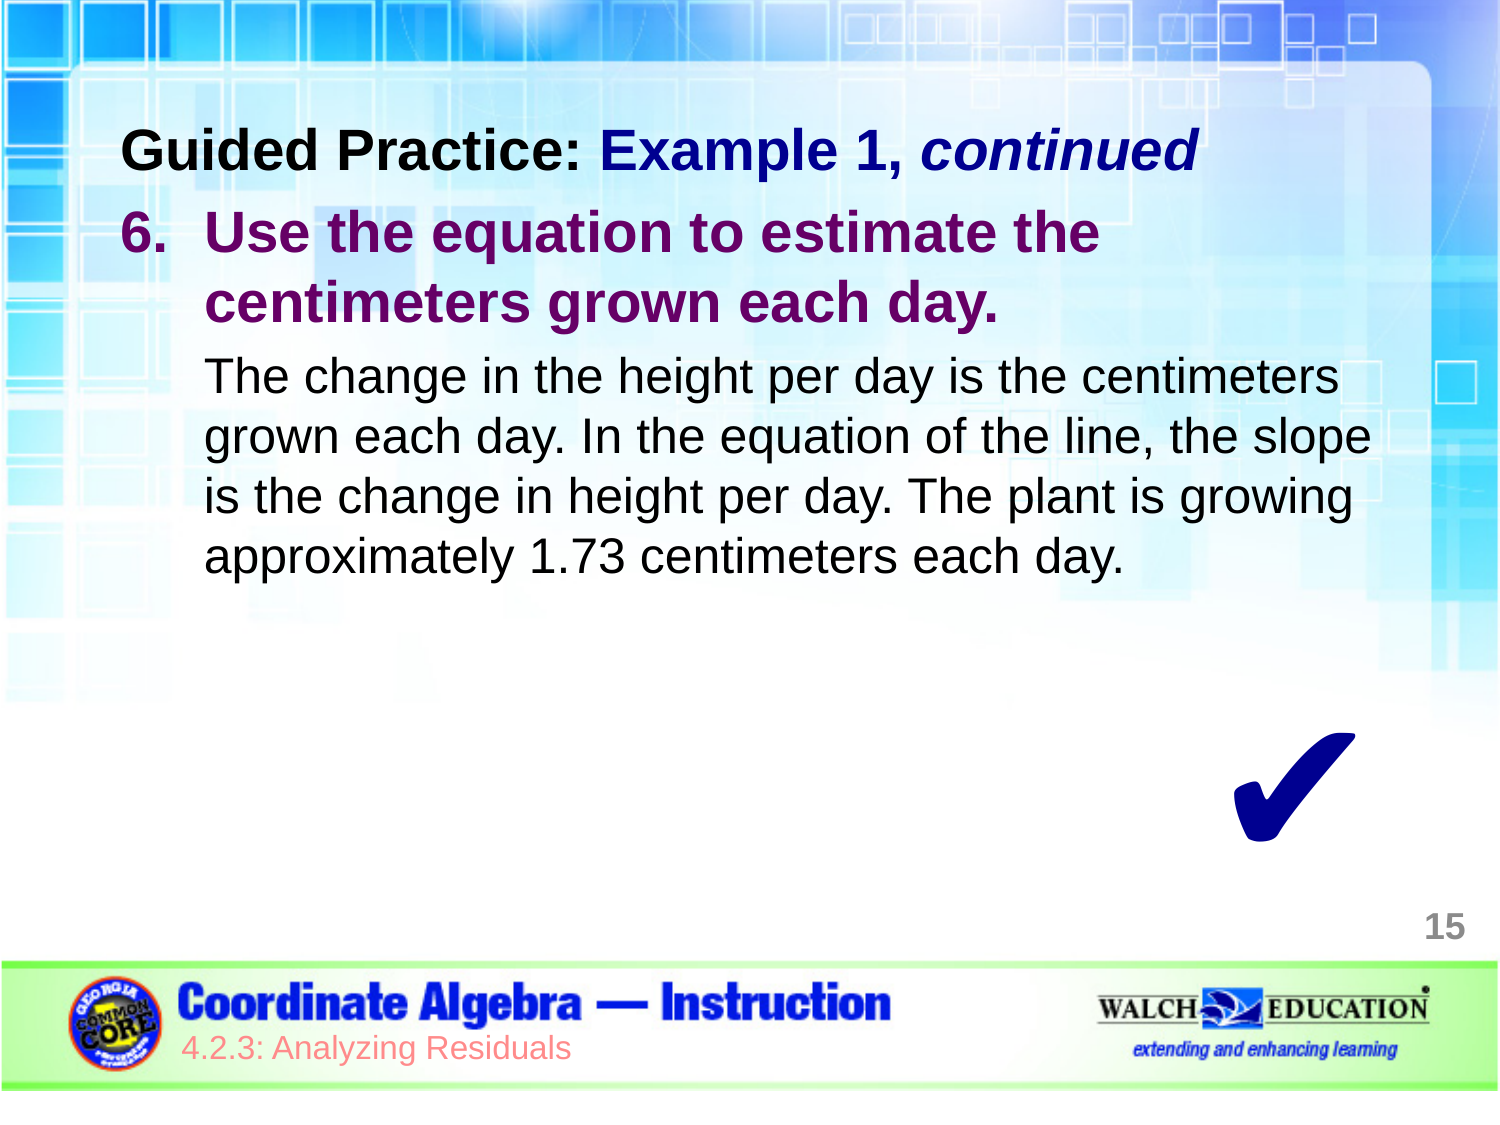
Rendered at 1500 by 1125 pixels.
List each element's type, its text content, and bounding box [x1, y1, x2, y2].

text_box ✔ [1128, 651, 1394, 907]
picture [1, 0, 1500, 1091]
subtitle Guided Practice: Example 1, continued Use the equation to estimate the centimeters grown each day. The change in the height per day is the centimeters grown each day. In the equation of the line, the slope is the change in height per day. The plant is growing approximately 1.73 centimeters each day. [105, 105, 1394, 925]
slide_number 15 [1361, 901, 1481, 949]
footer 4.2.3: Analyzing Residuals [166, 1024, 1080, 1069]
